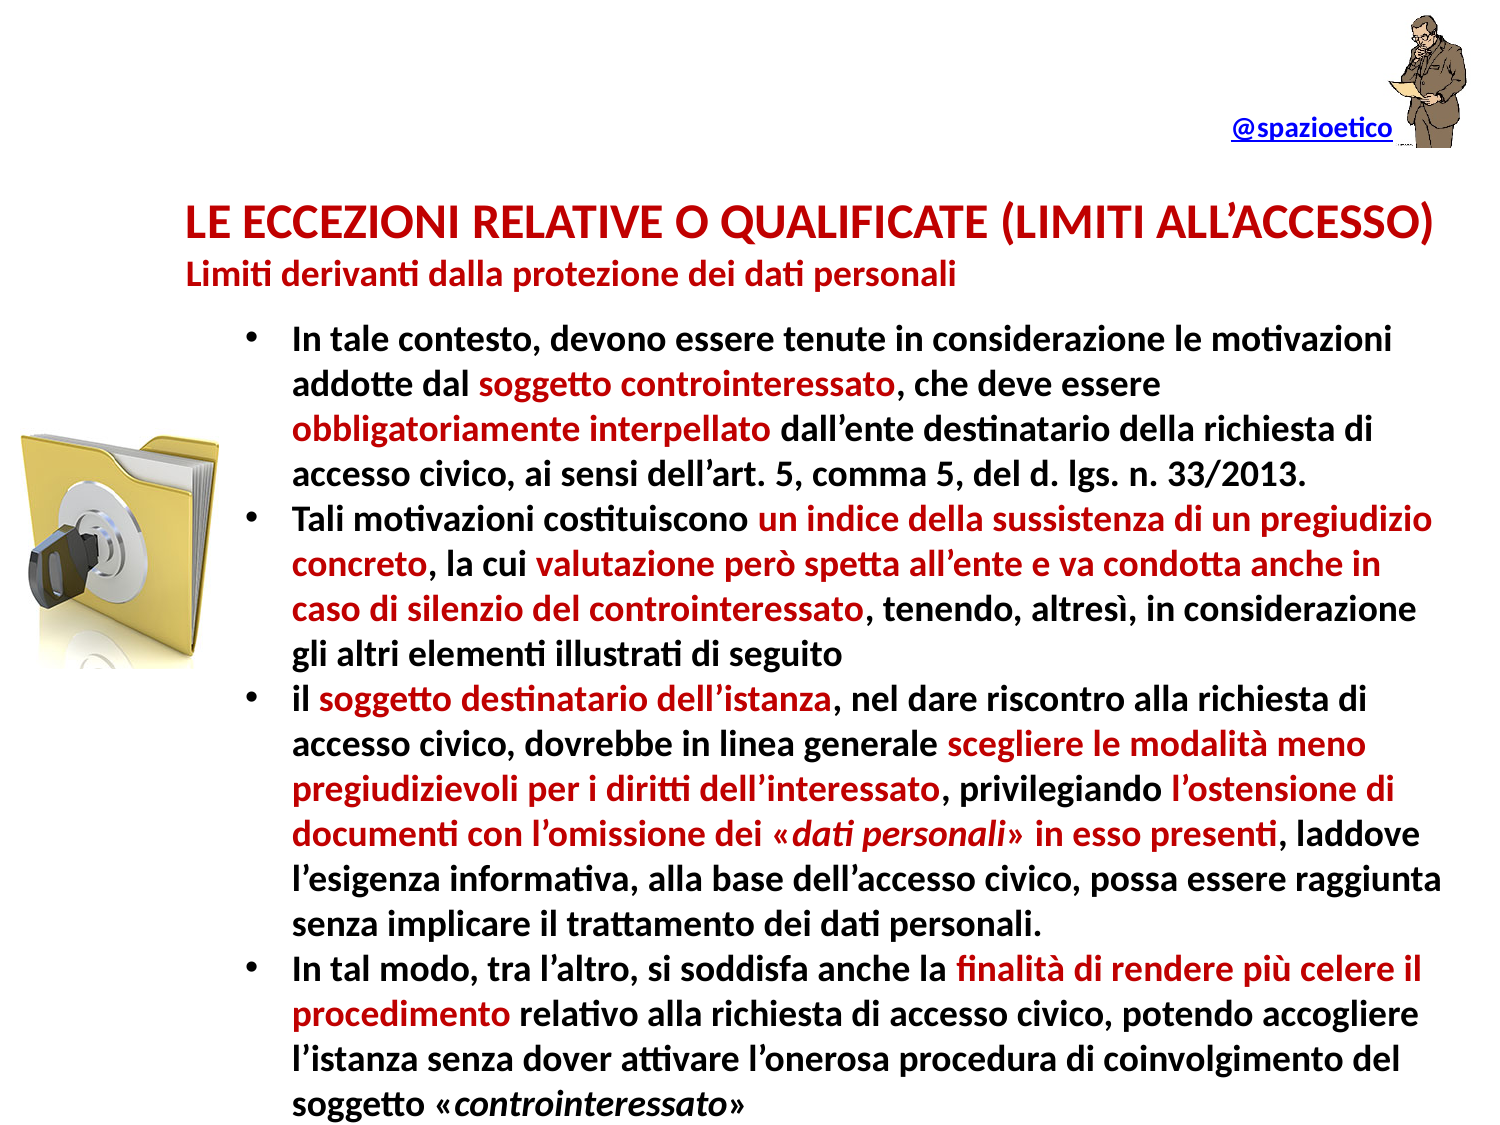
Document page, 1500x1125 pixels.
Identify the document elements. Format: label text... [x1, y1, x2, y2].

text_box In tale contesto, devono essere tenute in considerazione le motivazioni addotte dal soggetto controinteressato, che deve essere obbligatoriamente interpellato dall’ente destinatario della richiesta di accesso civico, ai sensi dell’art. 5, comma 5, del d. lgs. n. 33/2013. Tali motivazioni costituiscono un indice della sussistenza di un pregiudizio concreto, la cui valutazione però spetta all’ente e va condotta anche in caso di silenzio del controinteressato, tenendo, altresì, in considerazione gli altri elementi illustrati di seguito il soggetto destinatario dell’istanza, nel dare riscontro alla richiesta di accesso civico, dovrebbe in linea generale scegliere le modalità meno pregiudizievoli per i diritti dell’interessato, privilegiando l’ostensione di documenti con l’omissione dei «dati personali» in esso presenti, laddove l’esigenza informativa, alla base dell’accesso civico, possa essere raggiunta senza implicare il trattamento dei dati personali. In tal modo, tra l’altro, si soddisfa anche la finalità di rendere più celere il procedimento relativo alla richiesta di accesso civico, potendo accogliere l’istanza senza dover attivare l’onerosa procedura di coinvolgimento del soggetto «controinteressato» [230, 306, 1459, 1125]
text_box LE ECCEZIONI RELATIVE O QUALIFICATE (LIMITI ALL’ACCESSO) Limiti derivanti dalla protezione dei dati personali [171, 181, 1483, 302]
picture [17, 420, 228, 669]
picture [1372, 7, 1488, 148]
